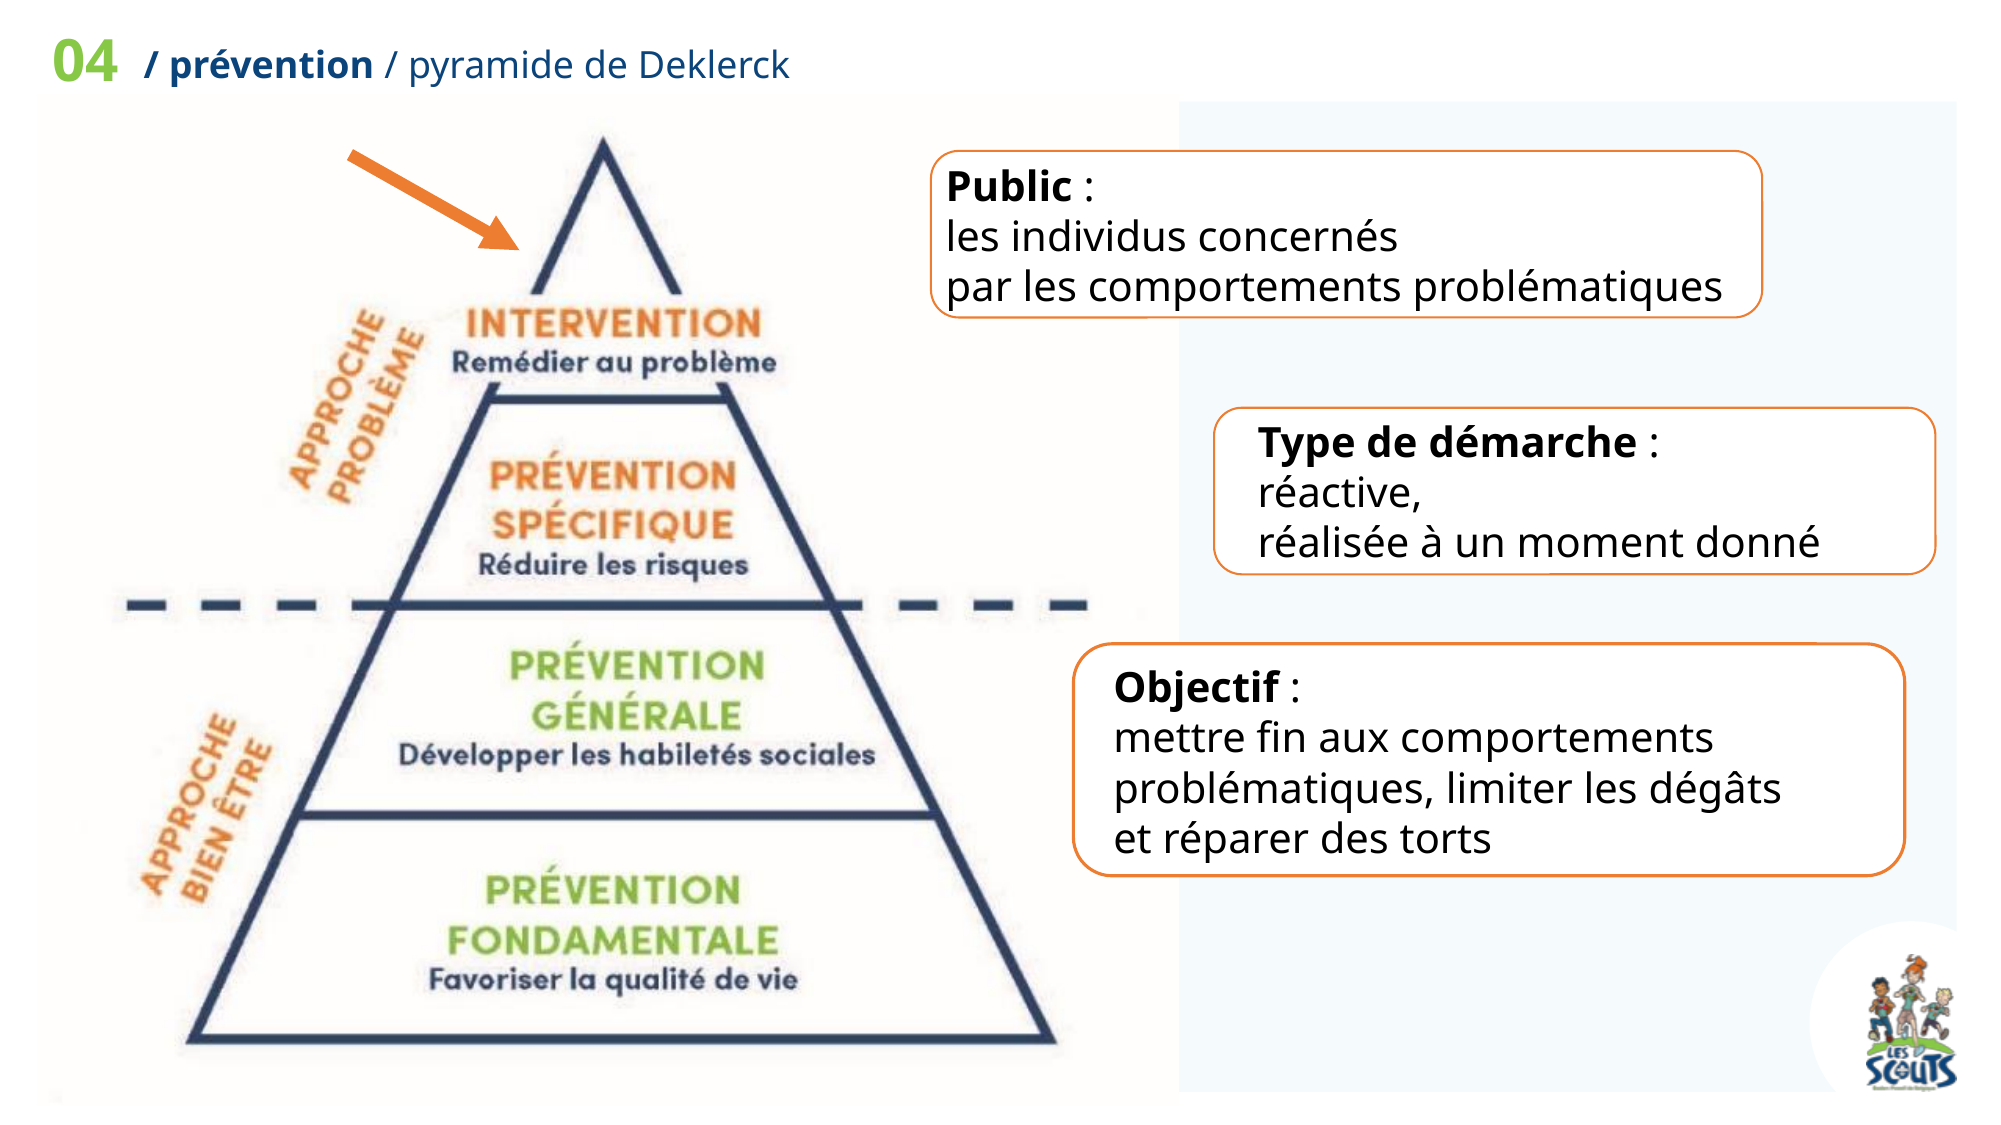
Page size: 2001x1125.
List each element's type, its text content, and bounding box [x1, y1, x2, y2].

text_box Objectif : mettre fin aux comportements problématiques, limiter les dégâts et réparer des torts [1179, 653, 1880, 869]
text_box Type de démarche : réactive, réalisée à un moment donné [1242, 408, 1905, 574]
text_box [1179, 642, 1906, 877]
picture [37, 94, 1179, 1106]
picture [1866, 954, 1957, 1092]
text_box Public : les individus concernés par les comportements problématiques [1179, 152, 1763, 318]
text_box [1213, 406, 1937, 576]
text_box 04 [37, 15, 151, 94]
text_box / prévention / pyramide de Deklerck [151, 33, 1310, 94]
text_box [349, 154, 520, 251]
